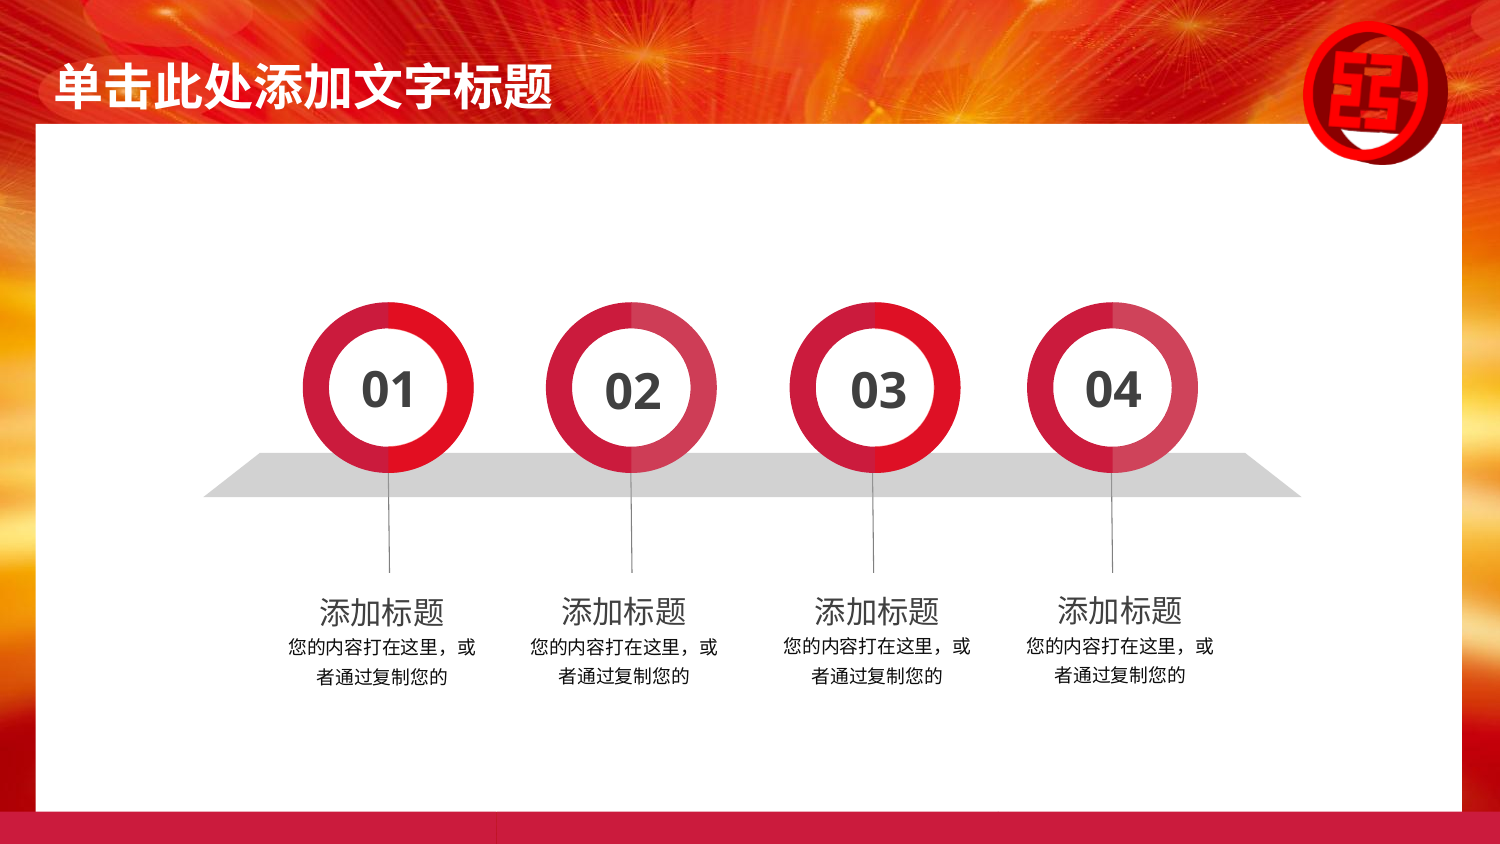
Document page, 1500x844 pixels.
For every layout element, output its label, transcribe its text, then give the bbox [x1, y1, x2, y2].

picture [0, 0, 1500, 811]
text_box [632, 452, 872, 498]
text_box 添加标题 [768, 573, 987, 630]
text_box 您的内容打在这里，或者通过复制您的 [768, 630, 987, 693]
text_box 您的内容打在这里，或者通过复制您的 [515, 631, 734, 694]
text_box [390, 452, 630, 498]
text_box 添加标题 [515, 573, 734, 631]
text_box [0, 811, 496, 844]
text_box [874, 452, 1111, 498]
text_box 您的内容打在这里，或者通过复制您的 [272, 631, 492, 694]
text_box [496, 811, 997, 844]
text_box 您的内容打在这里，或者通过复制您的 [1011, 630, 1230, 693]
text_box [997, 811, 1500, 844]
text_box 添加标题 [1011, 572, 1230, 630]
text_box [1113, 452, 1302, 498]
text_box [545, 302, 717, 473]
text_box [302, 302, 474, 473]
text_box [203, 452, 388, 498]
text_box 添加标题 [272, 574, 492, 631]
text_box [789, 302, 961, 473]
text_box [1027, 302, 1198, 473]
